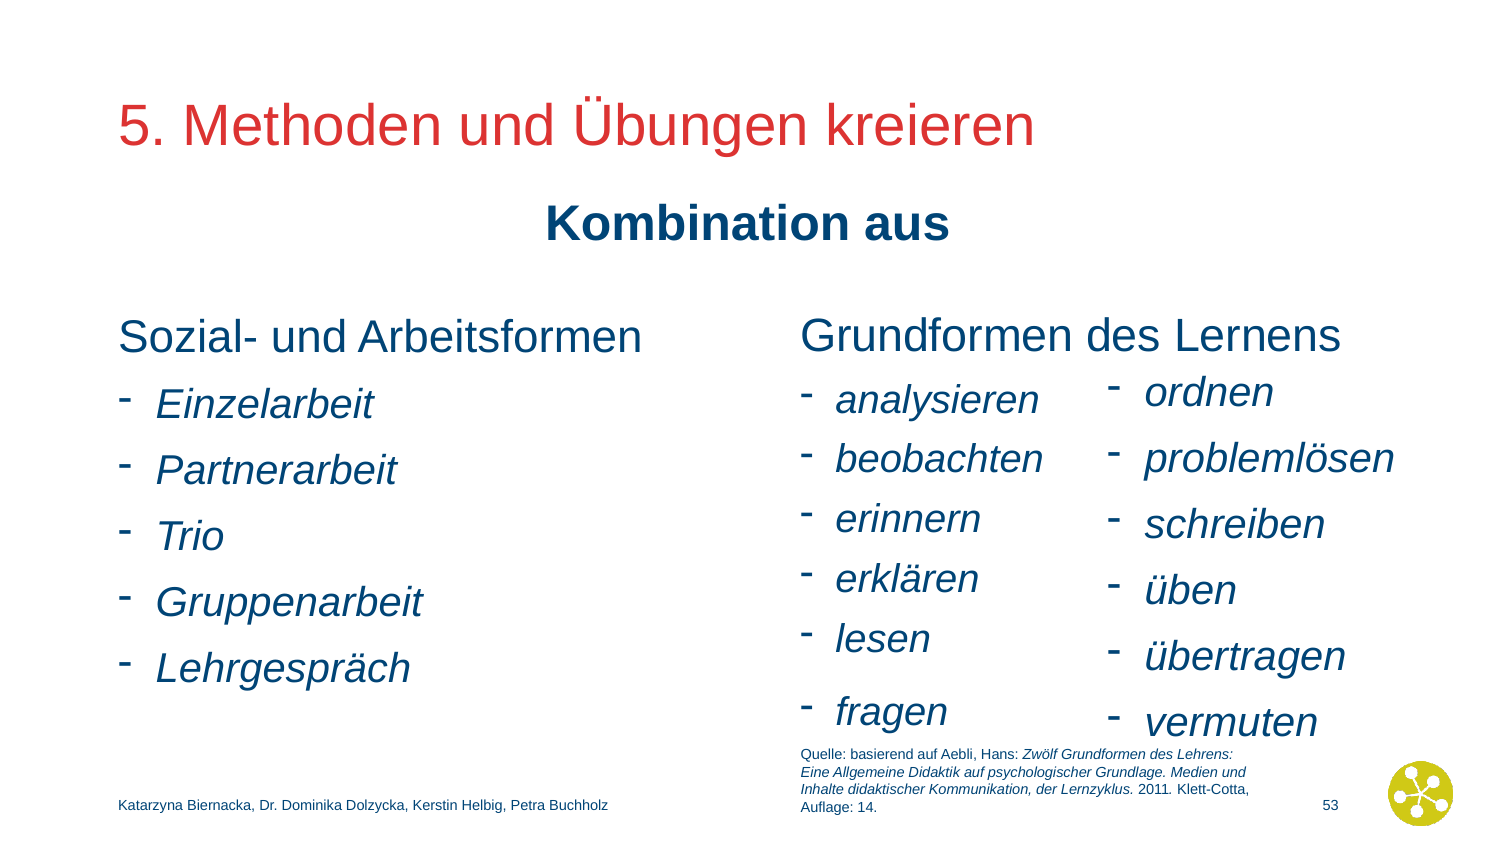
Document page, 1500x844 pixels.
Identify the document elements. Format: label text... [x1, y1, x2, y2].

text_box Quelle: basierend auf Aebli, Hans: Zwölf Grundformen des Lehrens: Eine Allgemeine Didaktik auf psychologischer Grundlage. Medien und Inhalte didaktischer Kommunikation, der Lernzyklus. 2011. Klett-Cotta, Auflage: 14. [785, 737, 1268, 823]
slide_number 52 [1016, 786, 1354, 827]
footer Katarzyna Biernacka, Dr. Dominika Dolzycka, Kerstin Helbig, Petra Buchholz [103, 782, 742, 827]
list Kombination aus [529, 189, 1017, 282]
text_box Grundformen des Lernens analysieren beobachten erinnern erklären lesen fragen [785, 304, 1416, 737]
text_box Sozial- und Arbeitsformen Einzelarbeit Partnerarbeit Trio Gruppenarbeit Lehrgespräch [103, 305, 720, 782]
text_box ordnen problemlösen schreiben üben übertragen vermuten [1092, 363, 1418, 783]
picture [1388, 761, 1453, 826]
title 5. Methoden und Übungen kreieren [103, 44, 1397, 208]
